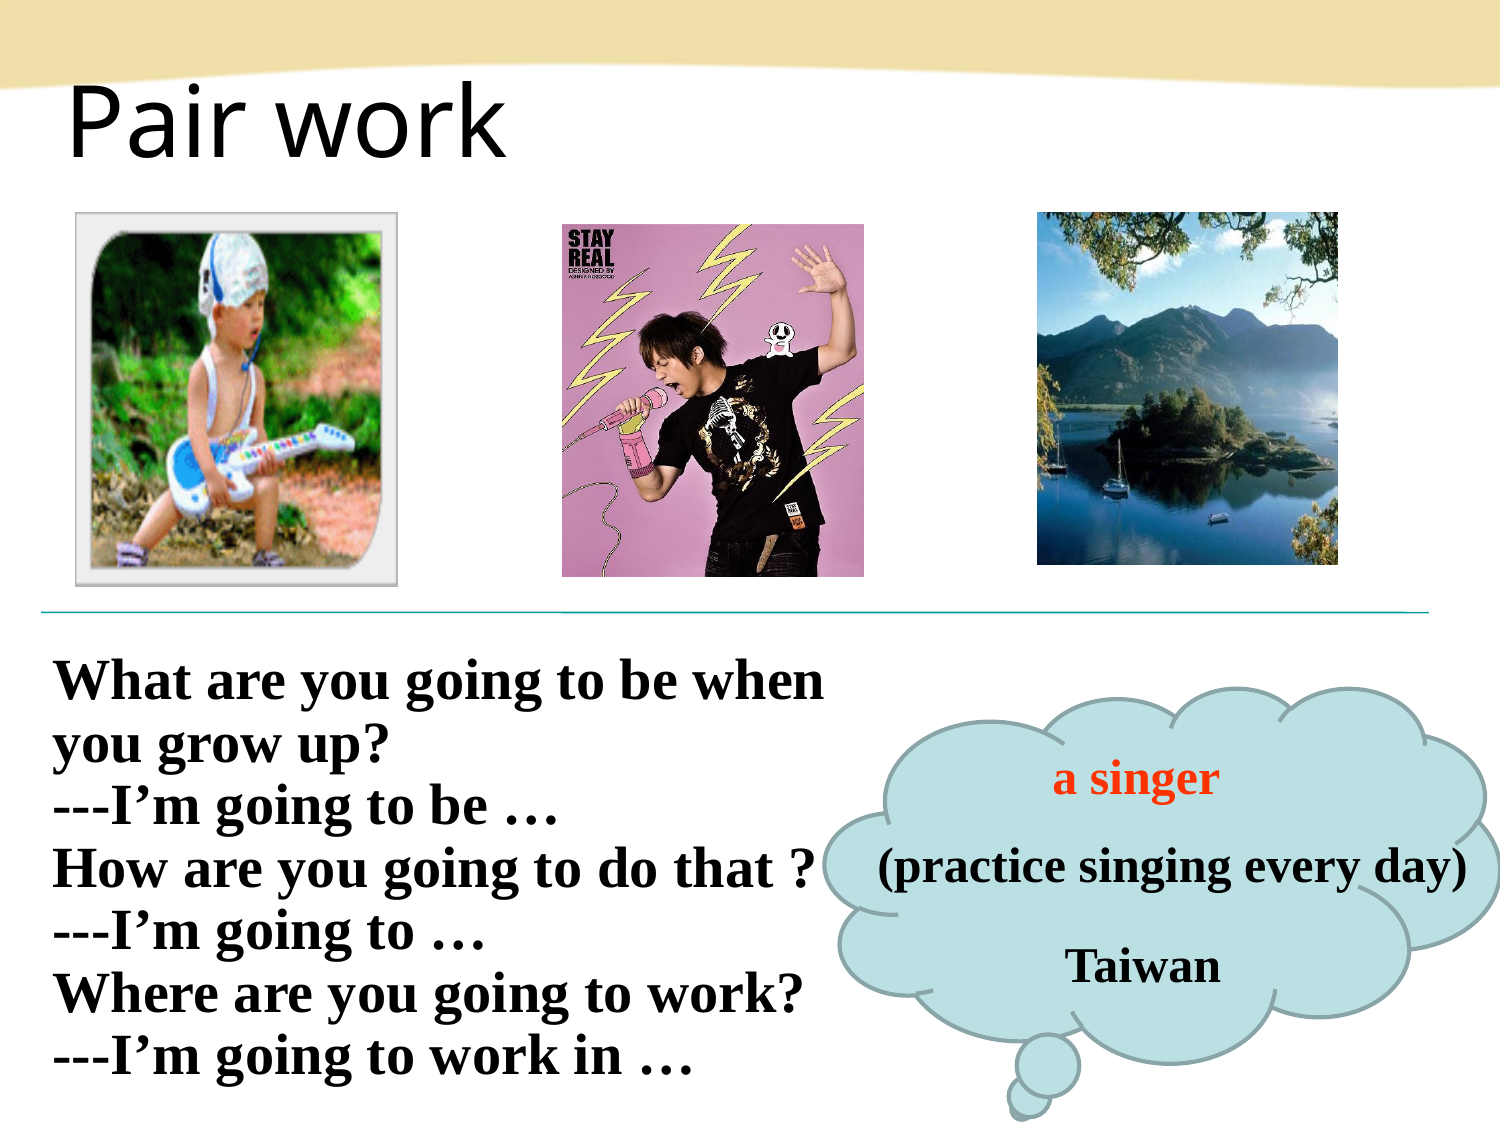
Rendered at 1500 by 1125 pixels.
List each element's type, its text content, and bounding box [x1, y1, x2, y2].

text_box [938, 686, 1488, 824]
text_box (practice singing every day) [938, 824, 1500, 900]
text_box Pair work [49, 49, 588, 305]
text_box Taiwan [1049, 924, 1263, 1000]
text_box What are you going to be when you grow up? ---I’m going to be … How are you going to do that ? ---I’m going to … Where are you going to work? ---I’m going to work in … [37, 641, 938, 1094]
text_box a singer [1037, 737, 1298, 813]
picture [0, 0, 1500, 1125]
text_box [938, 900, 1496, 1122]
